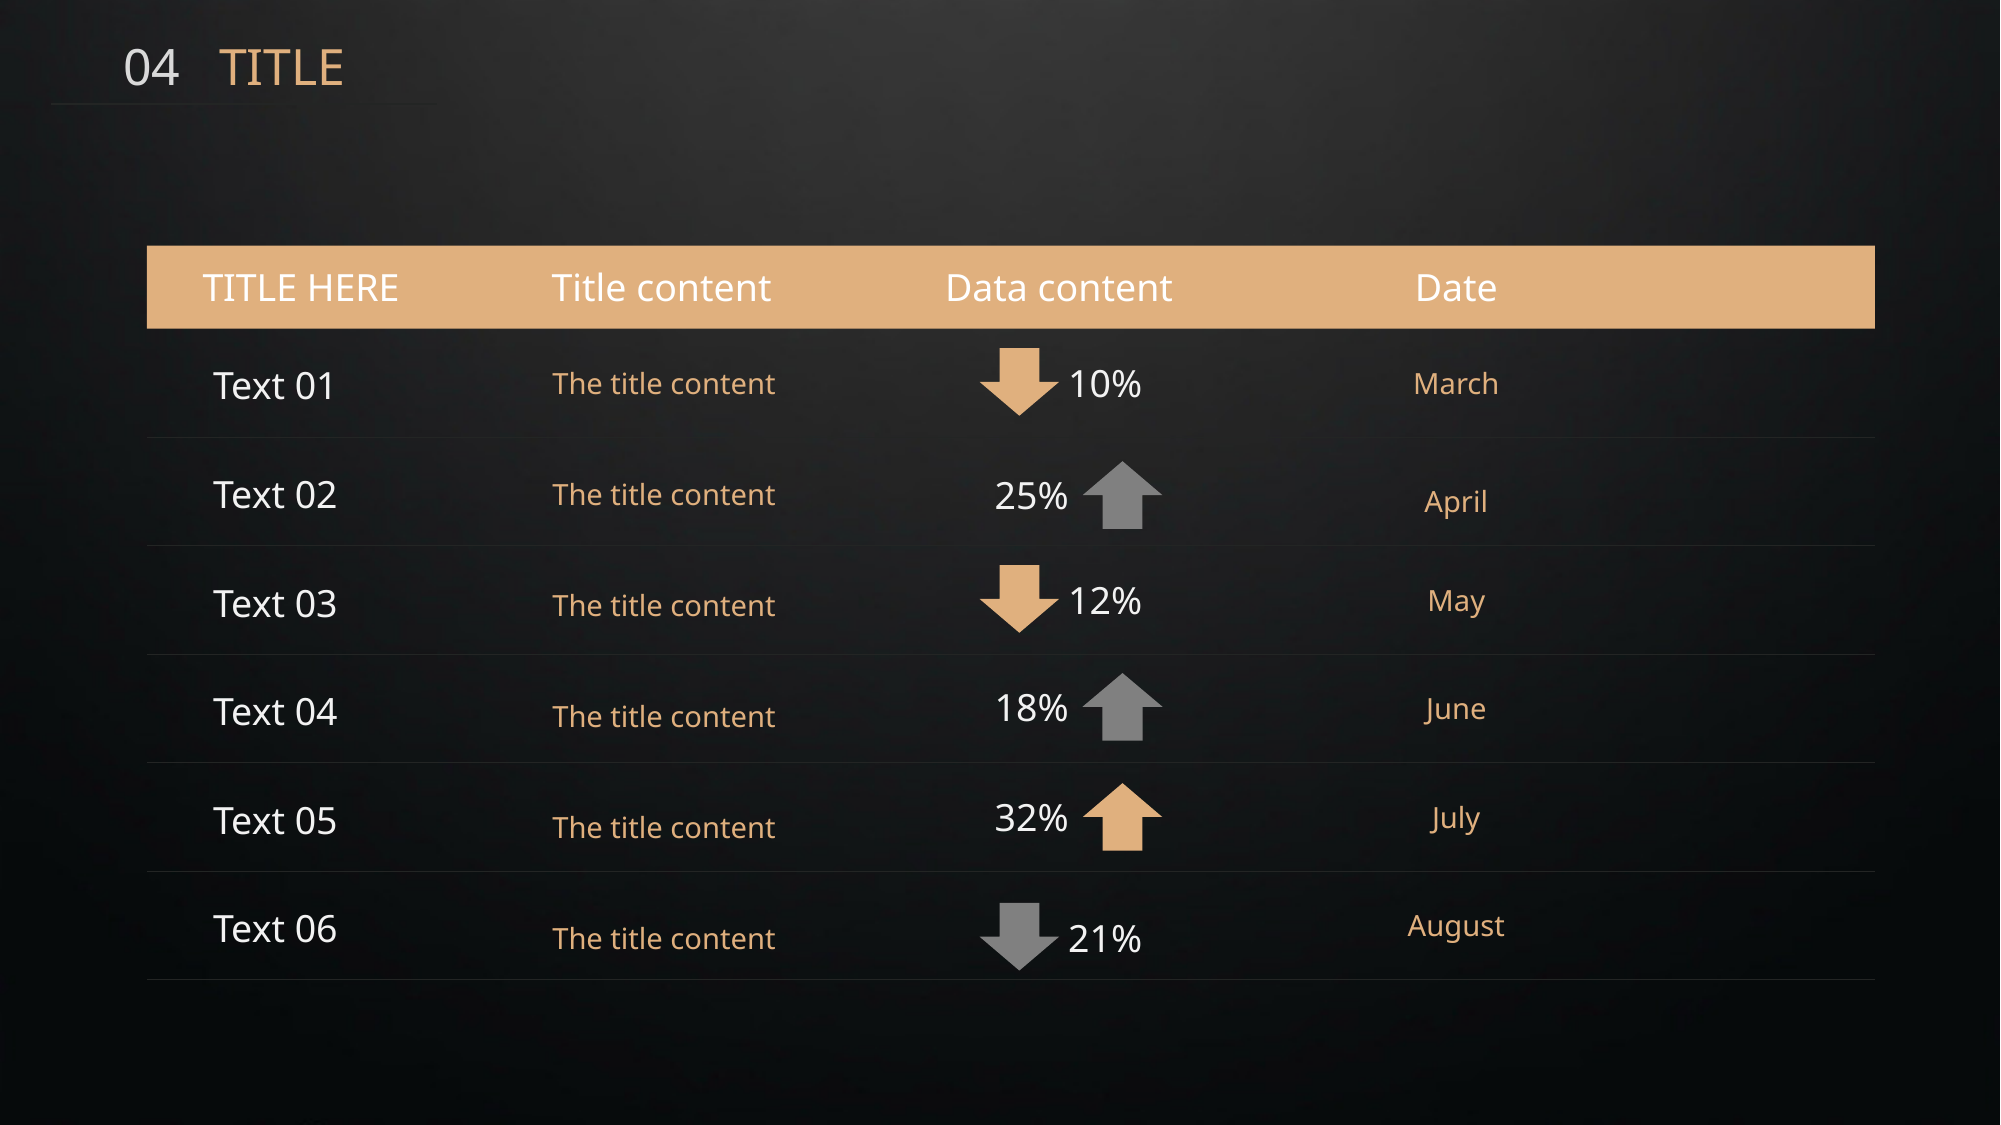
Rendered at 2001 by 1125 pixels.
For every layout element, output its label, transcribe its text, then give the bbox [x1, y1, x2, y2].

text_box 32% [979, 786, 1084, 847]
text_box [146, 245, 1876, 330]
text_box 18% [979, 676, 1084, 737]
text_box Text 04 [189, 680, 362, 741]
text_box The title content [537, 579, 791, 630]
text_box Text 01 [189, 355, 362, 415]
picture [0, 0, 2000, 1125]
text_box 04 TITLE [107, 28, 362, 103]
text_box [1084, 781, 1166, 852]
text_box Text 03 [189, 572, 362, 632]
text_box [976, 564, 1053, 635]
text_box Text 06 [189, 897, 362, 958]
text_box The title content [537, 468, 791, 519]
text_box 10% [1053, 352, 1158, 413]
text_box March [1398, 357, 1515, 408]
text_box Date [1400, 256, 1513, 317]
text_box Title content [536, 256, 787, 317]
text_box [1084, 459, 1166, 530]
text_box 21% [1053, 907, 1158, 968]
text_box TITLE HERE [187, 256, 415, 317]
text_box The title content [537, 690, 791, 741]
text_box May [1412, 574, 1501, 625]
text_box The title content [537, 912, 791, 963]
text_box April [1409, 475, 1503, 526]
text_box July [1417, 791, 1496, 842]
text_box June [1411, 683, 1502, 733]
text_box 25% [979, 464, 1084, 525]
text_box The title content [537, 801, 791, 852]
text_box [976, 901, 1053, 972]
text_box August [1392, 900, 1520, 950]
text_box Data content [930, 256, 1188, 317]
text_box Text 02 [189, 463, 362, 524]
text_box [1084, 671, 1166, 742]
text_box The title content [537, 357, 791, 408]
text_box Text 05 [189, 789, 362, 849]
text_box 12% [1053, 569, 1158, 630]
text_box [976, 347, 1053, 418]
